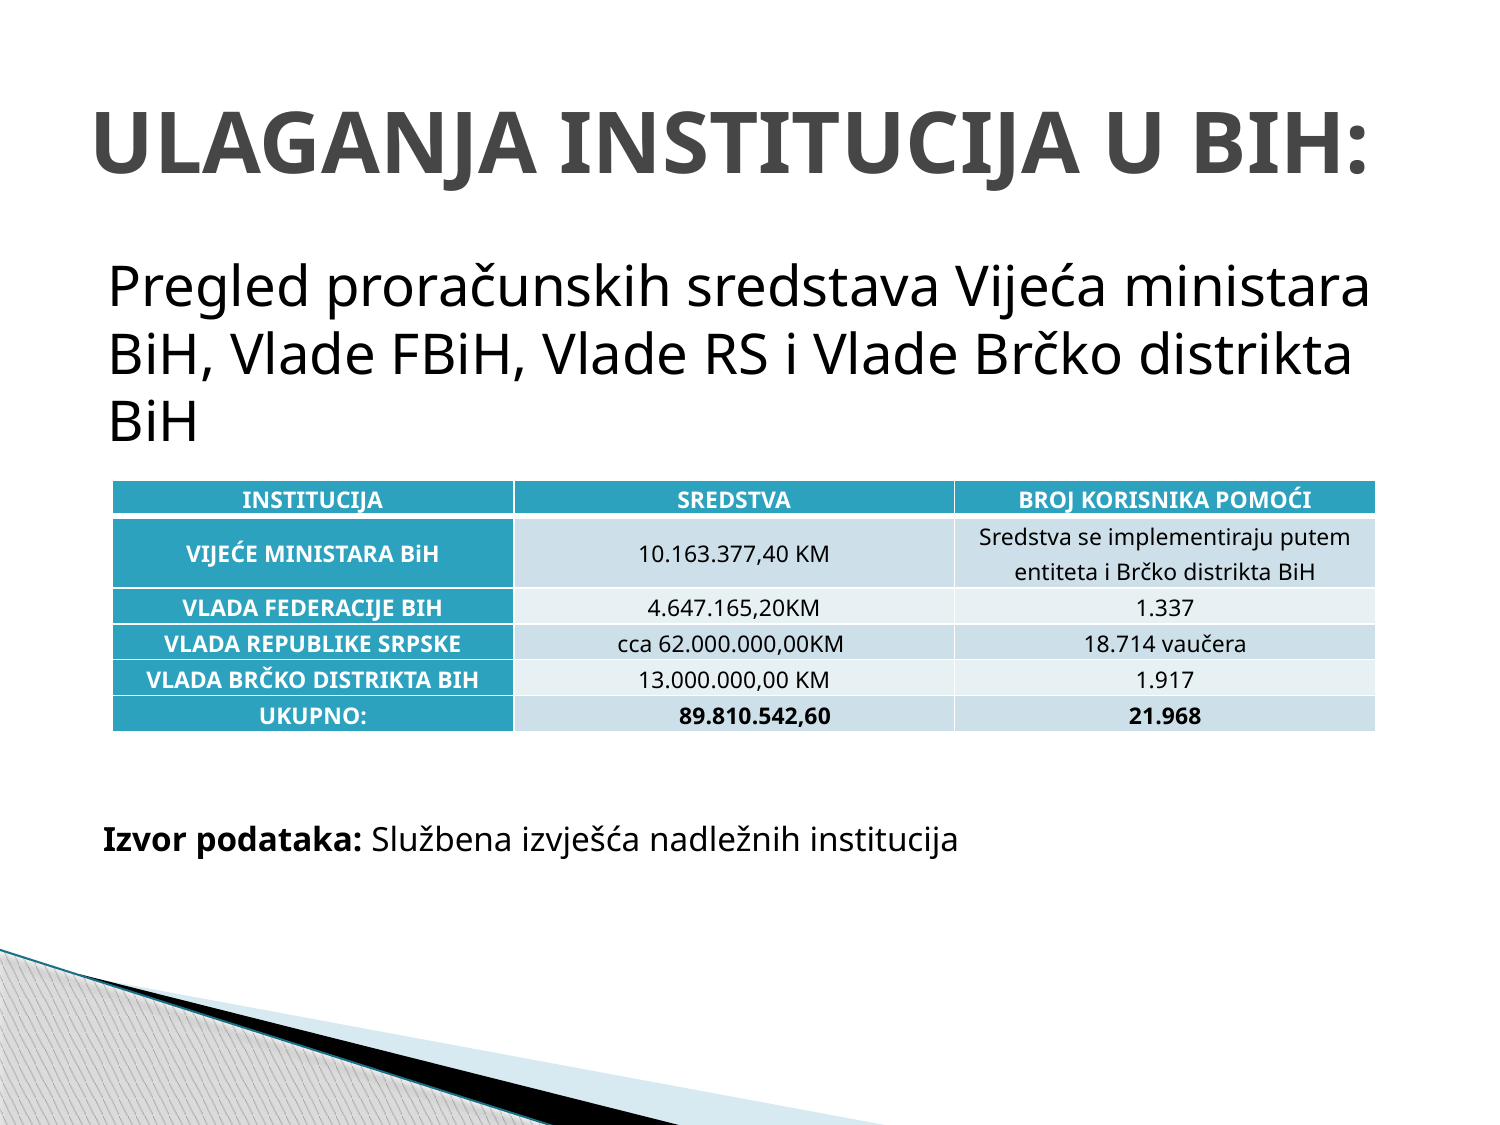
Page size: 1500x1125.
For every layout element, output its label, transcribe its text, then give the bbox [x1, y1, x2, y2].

table_header SREDSTVA [515, 481, 954, 513]
table_header INSTITUCIJA [113, 481, 513, 513]
table_cell VIJEĆE MINISTARA BiH [113, 519, 513, 587]
table_cell 1.917 [955, 660, 1375, 695]
table_cell 89.810.542,60 [515, 696, 954, 731]
table_cell 18.714 vaučera [955, 625, 1375, 659]
table_cell VLADA FEDERACIJE BIH [113, 589, 513, 623]
table_cell cca 62.000.000,00KM [515, 625, 954, 659]
table_cell 13.000.000,00 KM [515, 660, 954, 695]
table_cell 1.337 [955, 589, 1375, 623]
title ULAGANJA INSTITUCIJA U BIH: [75, 45, 1425, 233]
table_cell VLADA BRČKO DISTRIKTA BIH [113, 660, 513, 695]
list Pregled proračunskih sredstava Vijeća ministara BiH, Vlade FBiH, Vlade RS i Vlade Brčko distrikta BiH [75, 243, 1425, 468]
table_cell 21.968 [955, 696, 1375, 731]
table_cell UKUPNO: [113, 696, 513, 731]
table_cell Sredstva se implementiraju putem entiteta i Brčko distrikta BiH [955, 519, 1375, 587]
table_cell 10.163.377,40 KM [515, 519, 954, 587]
table_header BROJ KORISNIKA POMOĆI [955, 481, 1375, 513]
table_cell VLADA REPUBLIKE SRPSKE [113, 625, 513, 659]
text_box Izvor podataka: Službena izvješća nadležnih institucija [88, 810, 1128, 866]
table_cell 4.647.165,20KM [515, 589, 954, 623]
